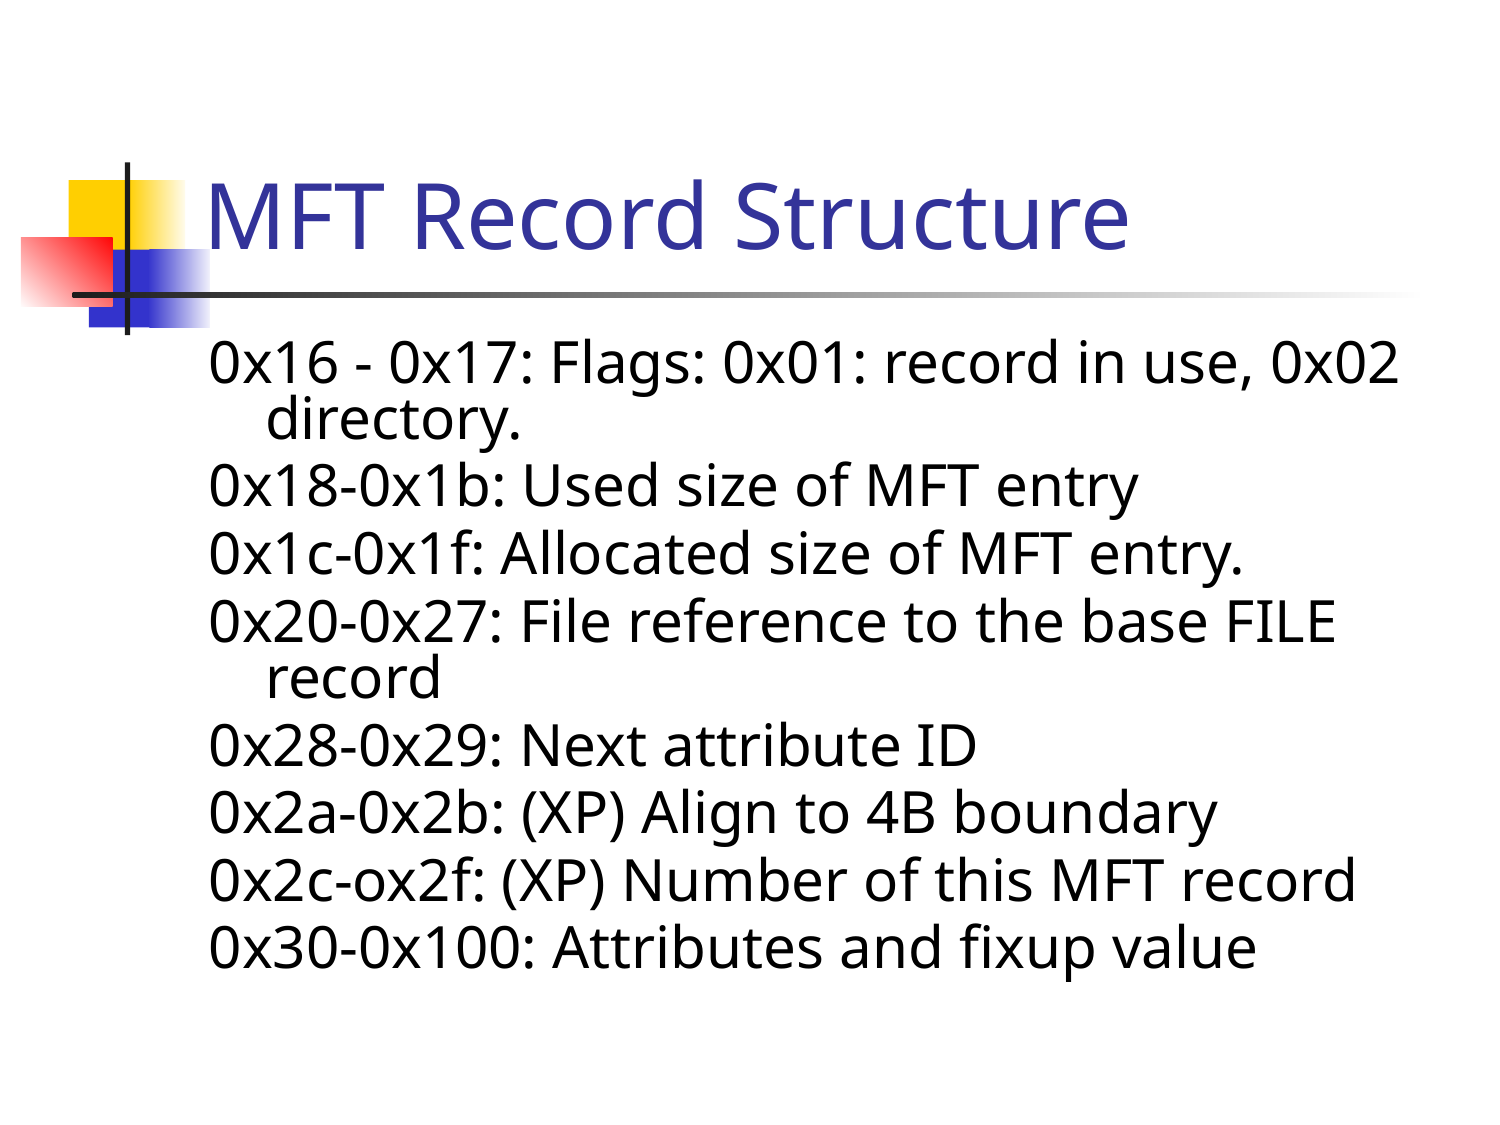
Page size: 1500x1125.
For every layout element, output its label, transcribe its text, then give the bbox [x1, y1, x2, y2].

title MFT Record Structure [188, 34, 1468, 276]
list 0x16 - 0x17: Flags: 0x01: record in use, 0x02 directory. 0x18-0x1b: Used size of MFT entry 0x1c-0x1f: Allocated size of MFT entry. 0x20-0x27: File reference to the base FILE record 0x28-0x29: Next attribute ID 0x2a-0x2b: (XP) Align to 4B boundary 0x2c-ox2f: (XP) Number of this MFT record 0x30-0x100: Attributes and fixup value [193, 330, 1470, 1007]
